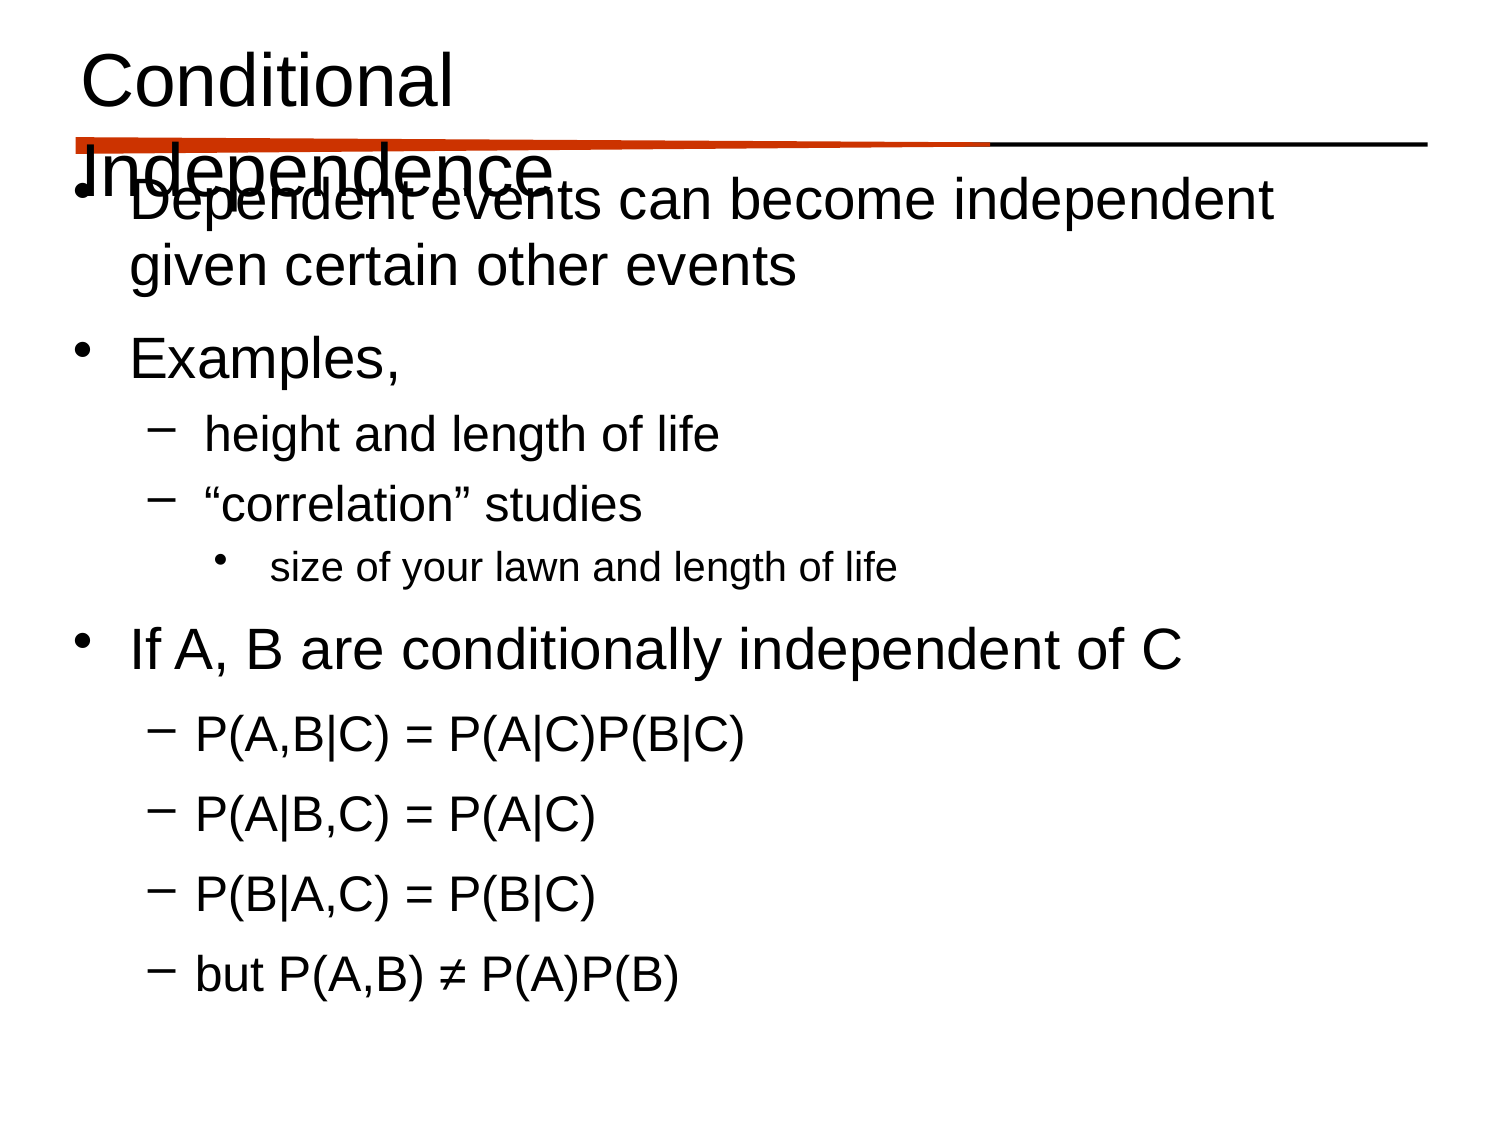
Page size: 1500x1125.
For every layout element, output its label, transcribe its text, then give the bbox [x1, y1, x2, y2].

list Dependent events can become independent given certain other events Examples, height and length of life “correlation” studies size of your lawn and length of life If A, B are conditionally independent of C P(A,B|C) = P(A|C)P(B|C) P(A|B,C) = P(A|C) P(B|A,C) = P(B|C) but P(A,B) ≠ P(A)P(B) [62, 162, 1363, 1007]
title Conditional Independence [69, 26, 962, 162]
